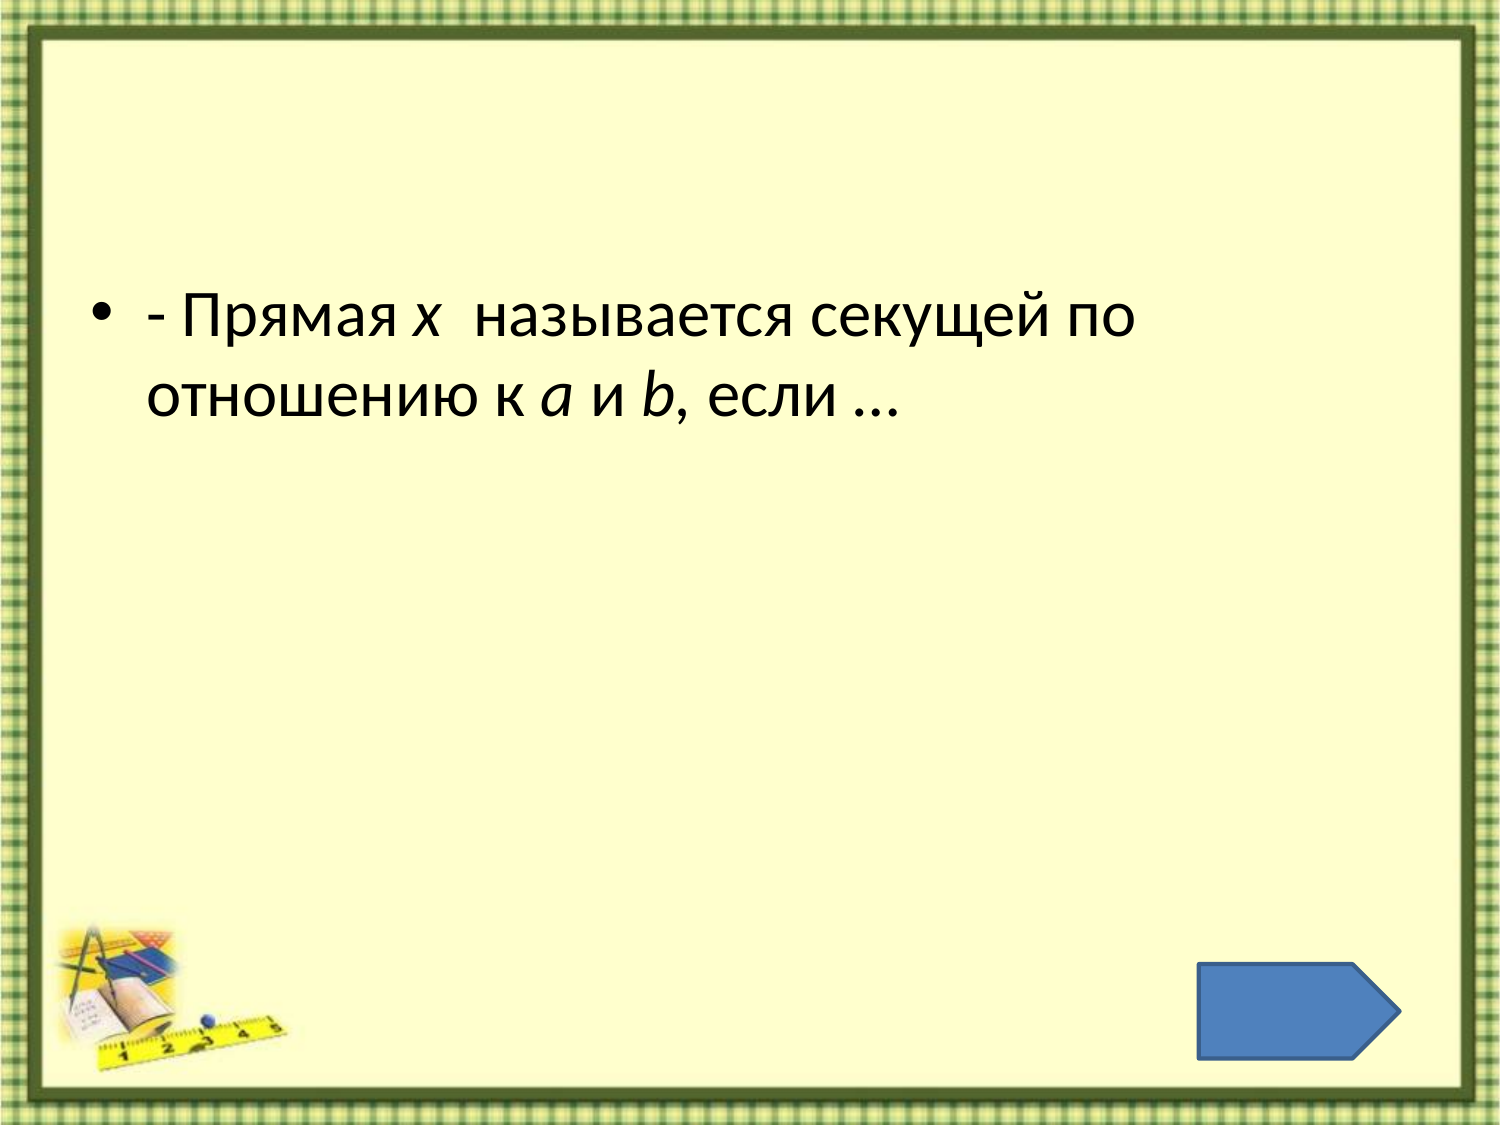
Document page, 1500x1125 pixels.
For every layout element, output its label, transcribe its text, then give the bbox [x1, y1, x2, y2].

picture [0, 0, 1500, 1125]
list - Прямая х называется секущей по отношению к a и b, если … [75, 262, 1425, 1005]
text_box [1196, 961, 1402, 1061]
